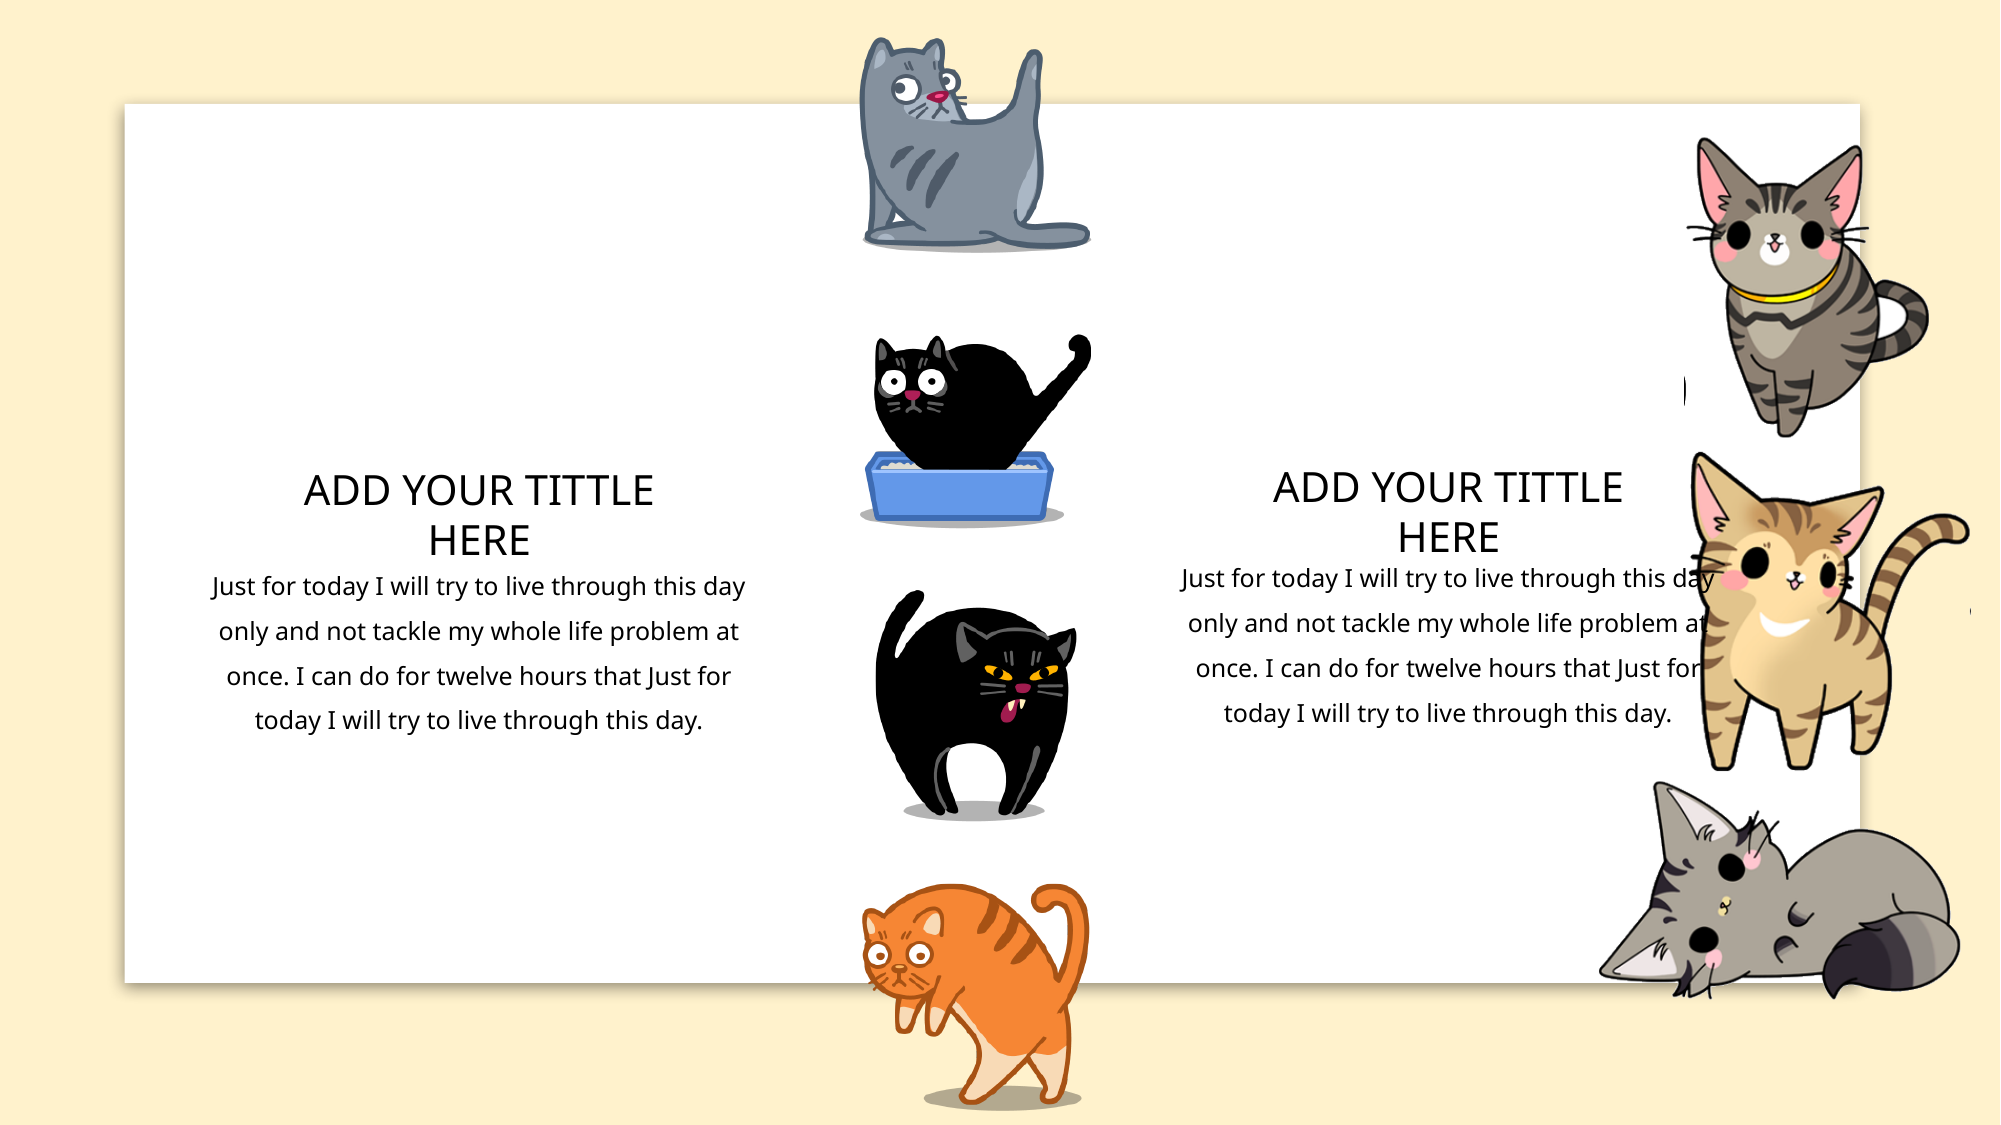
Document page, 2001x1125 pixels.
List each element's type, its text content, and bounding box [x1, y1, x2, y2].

text_box [124, 103, 828, 984]
text_box ADD YOUR TITTLE HERE [1239, 453, 1658, 569]
text_box Just for today I will try to live through this day only and not tackle my whole life problem at once. I can do for twelve hours that Just for today I will try to live through this day. [196, 548, 763, 743]
picture [828, 0, 1138, 1125]
text_box [1138, 103, 1861, 984]
text_box ADD YOUR TITTLE HERE [270, 456, 689, 548]
text_box Just for today I will try to live through this day only and not tackle my whole life problem at once. I can do for twelve hours that Just for today I will try to live through this day. [1159, 540, 1663, 735]
picture [1580, 111, 1971, 1009]
